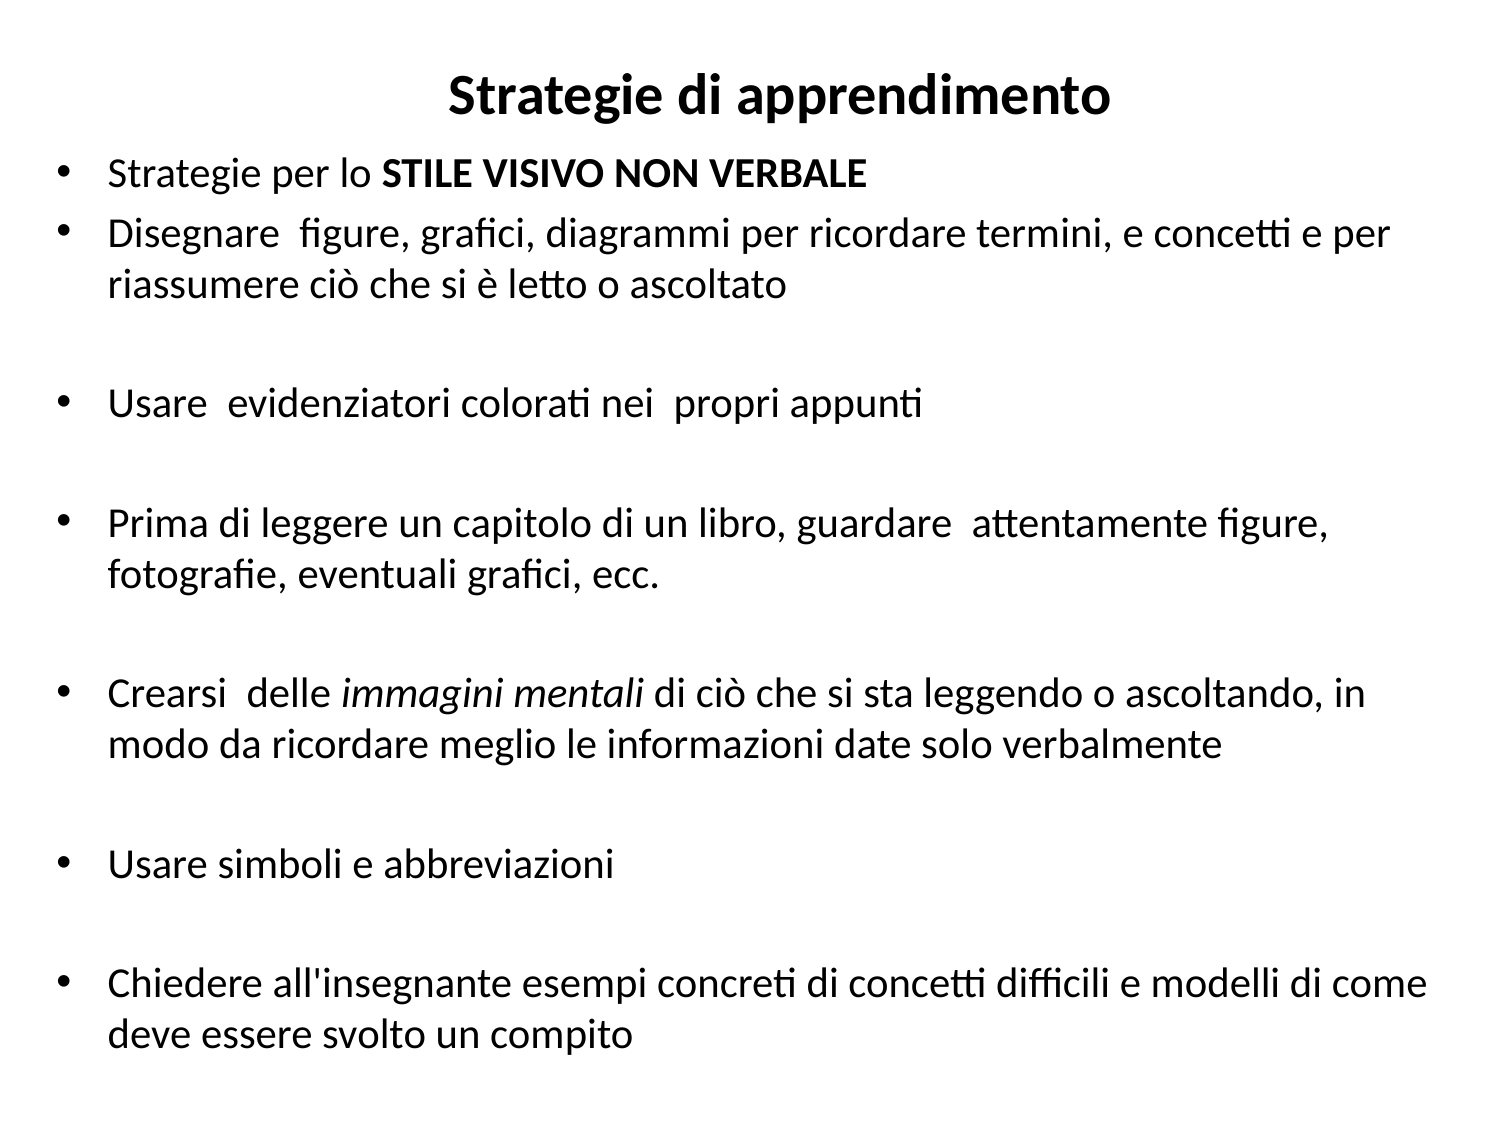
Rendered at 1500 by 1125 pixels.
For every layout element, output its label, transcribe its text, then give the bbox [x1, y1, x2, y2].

title Strategie di apprendimento [135, 45, 1425, 137]
list Strategie per lo STILE VISIVO NON VERBALE Disegnare figure, grafici, diagrammi per ricordare termini, e concetti e per riassumere ciò che si è letto o ascoltato Usare evidenziatori colorati nei propri appunti Prima di leggere un capitolo di un libro, guardare attentamente figure, fotografie, eventuali grafici, ecc. Crearsi delle immagini mentali di ciò che si sta leggendo o ascoltando, in modo da ricordare meglio le informazioni date solo verbalmente Usare simboli e abbreviazioni Chiedere all'insegnante esempi concreti di concetti difficili e modelli di come deve essere svolto un compito [41, 137, 1471, 1071]
